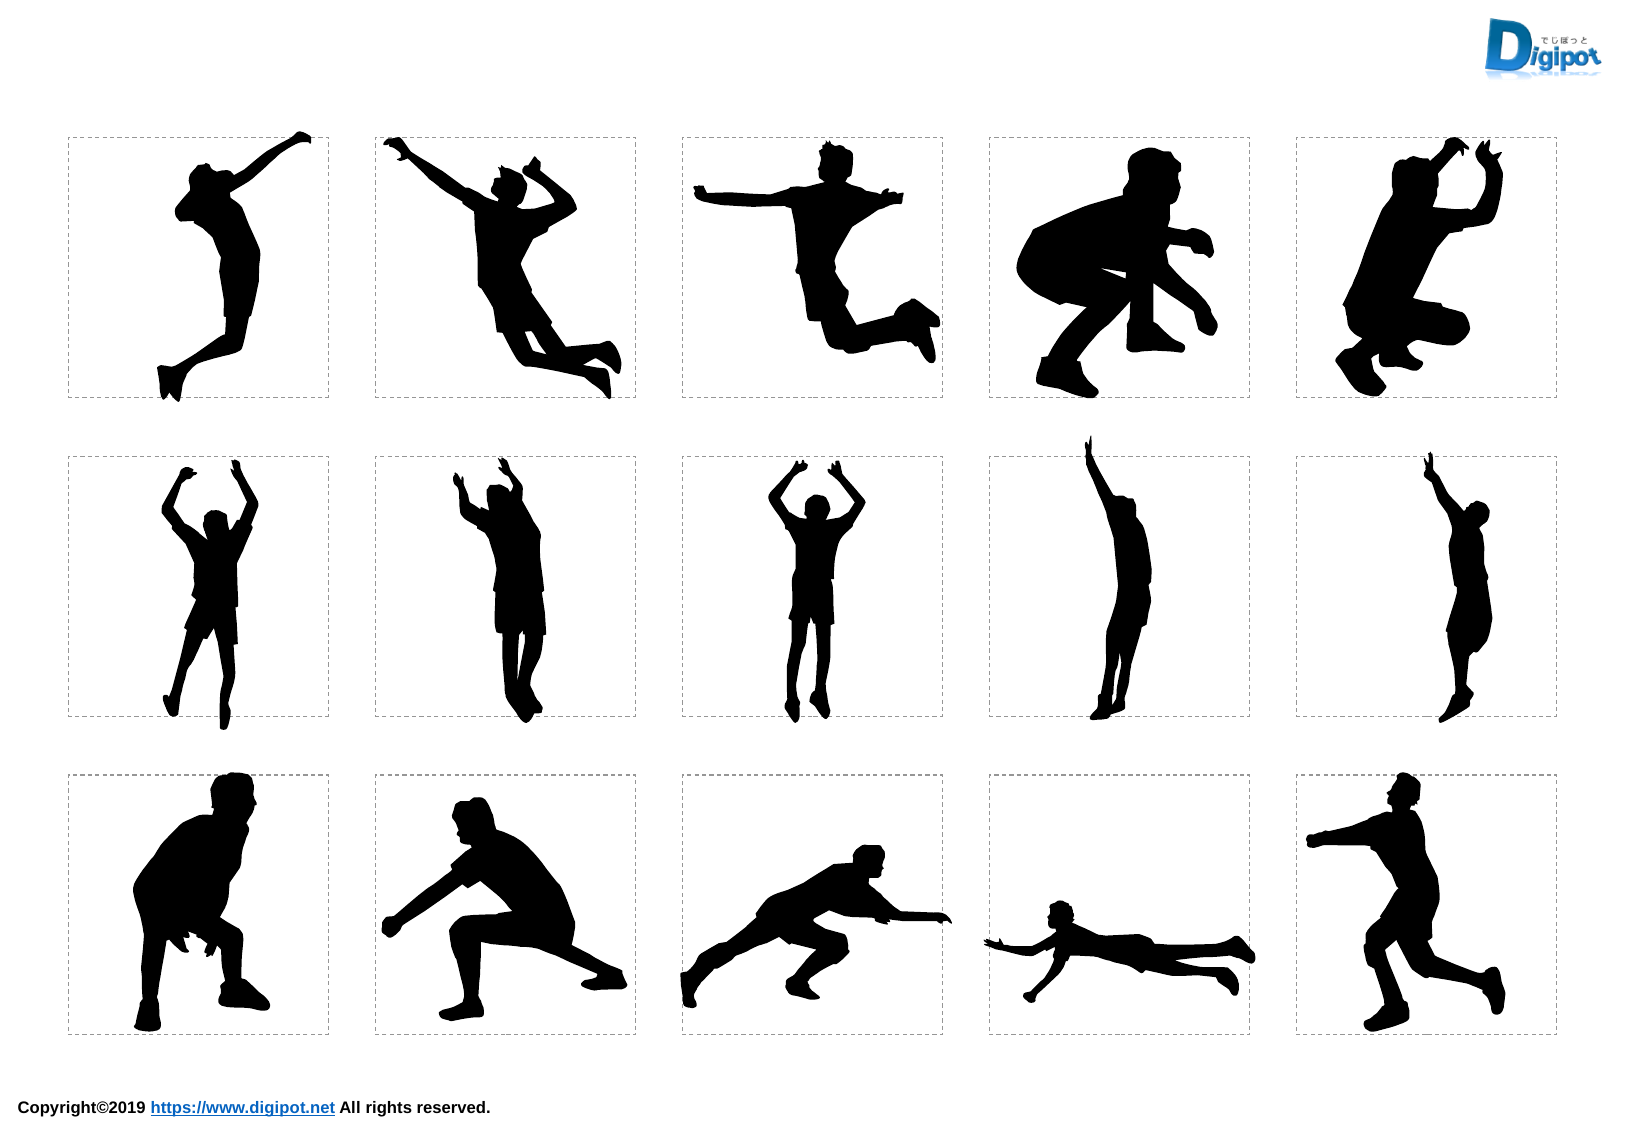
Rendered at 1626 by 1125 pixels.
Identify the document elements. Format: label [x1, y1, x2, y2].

text_box [680, 844, 952, 1009]
text_box [1305, 772, 1506, 1032]
picture [1485, 18, 1602, 82]
text_box [1016, 147, 1218, 399]
text_box [383, 137, 622, 400]
text_box [768, 459, 866, 723]
text_box [161, 459, 259, 730]
text_box [693, 140, 941, 364]
text_box [1084, 435, 1152, 721]
text_box [983, 900, 1256, 1003]
text_box [453, 457, 547, 723]
text_box [381, 797, 628, 1022]
text_box [1335, 137, 1503, 397]
text_box [133, 772, 271, 1032]
text_box [1423, 451, 1493, 723]
text_box [157, 131, 312, 402]
